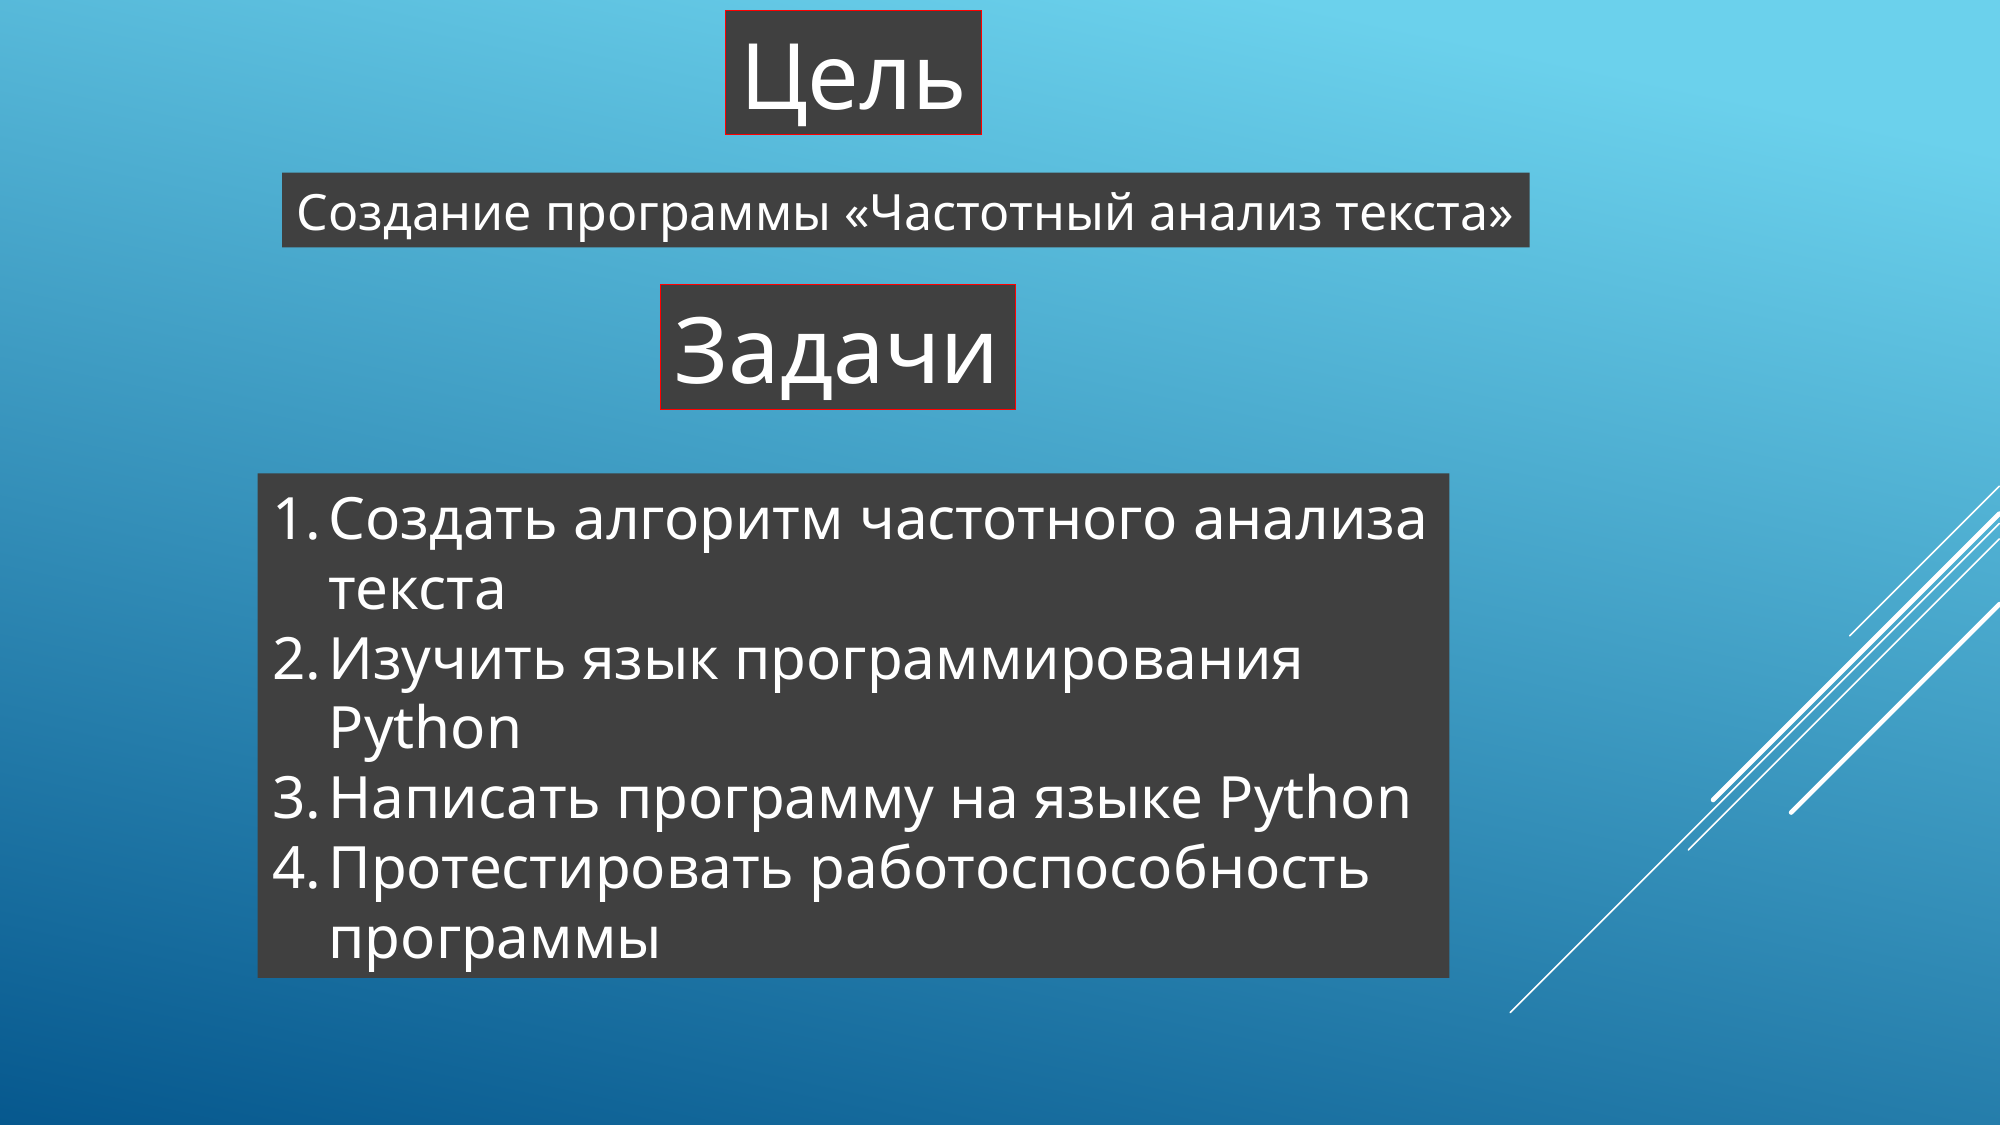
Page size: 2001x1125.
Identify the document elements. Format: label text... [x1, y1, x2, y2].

text_box Задачи [660, 284, 1016, 410]
text_box Создать алгоритм частотного анализа текста Изучить язык программирования Python Написать программу на языке Python Протестировать работоспособность программы [257, 473, 1450, 978]
text_box Цель [725, 10, 982, 135]
text_box Создание программы «Частотный анализ текста» [282, 172, 1530, 248]
